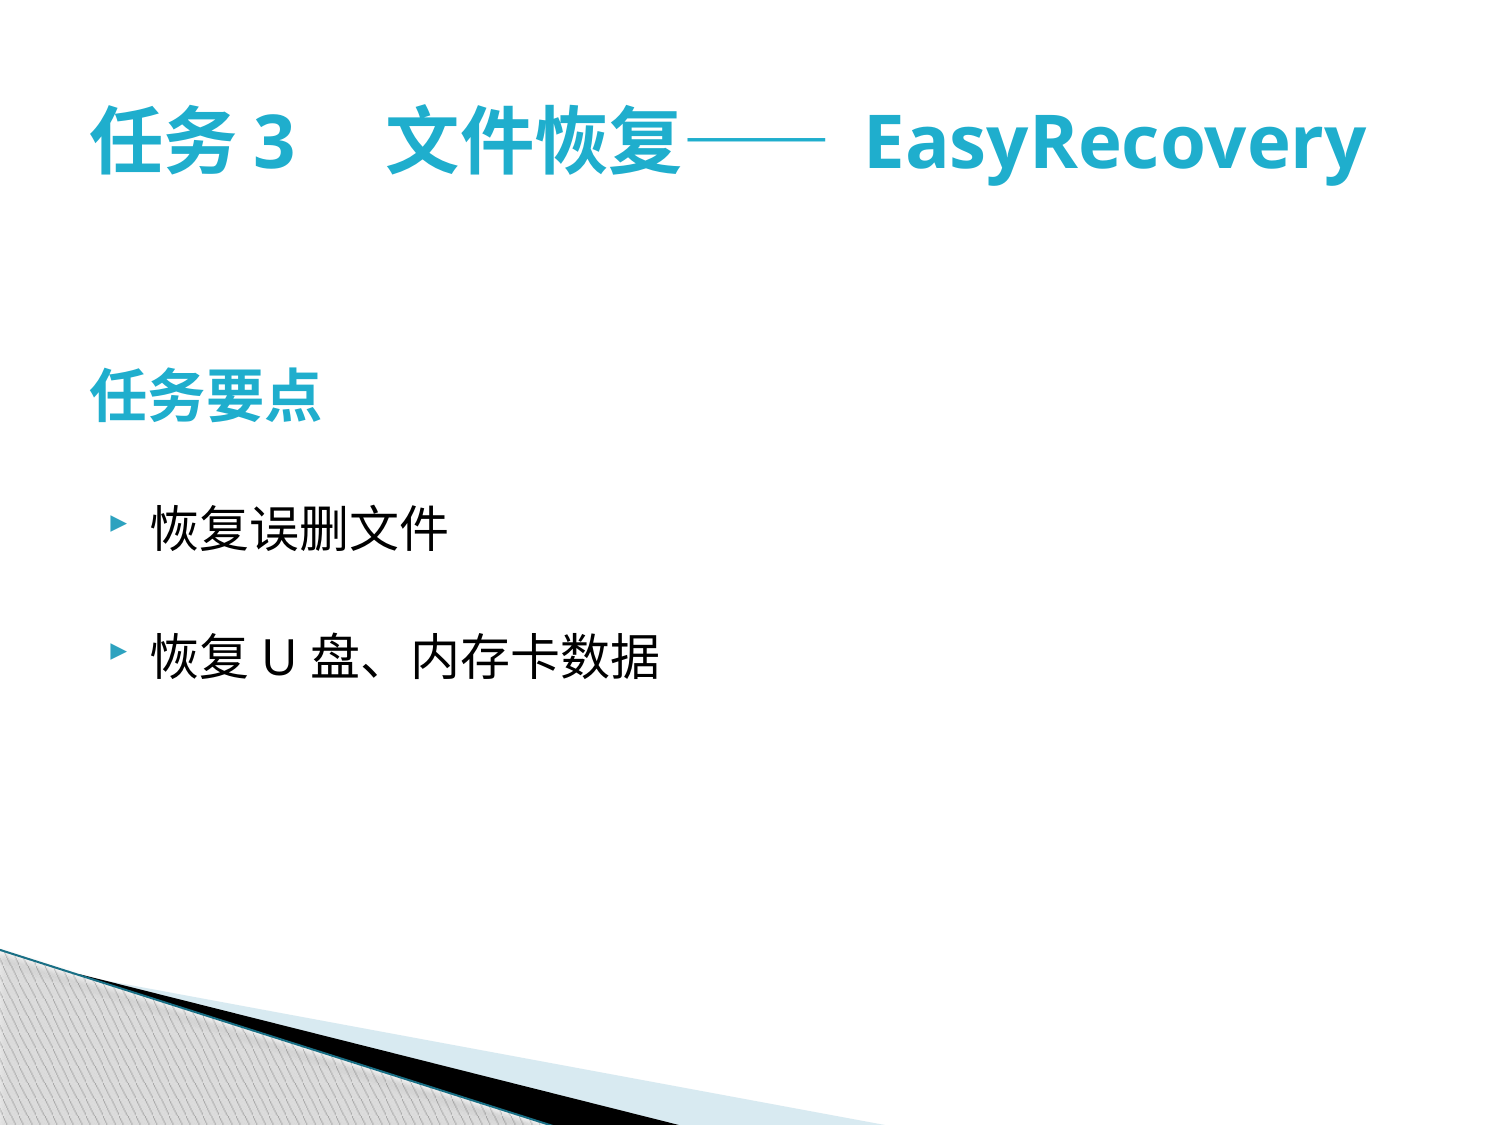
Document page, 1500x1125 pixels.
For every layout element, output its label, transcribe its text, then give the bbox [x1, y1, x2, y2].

title 任务3 文件恢复—— EasyRecovery [75, 45, 1425, 233]
list 任务要点 恢复误删文件 恢复U盘、内存卡数据 [75, 309, 1425, 953]
